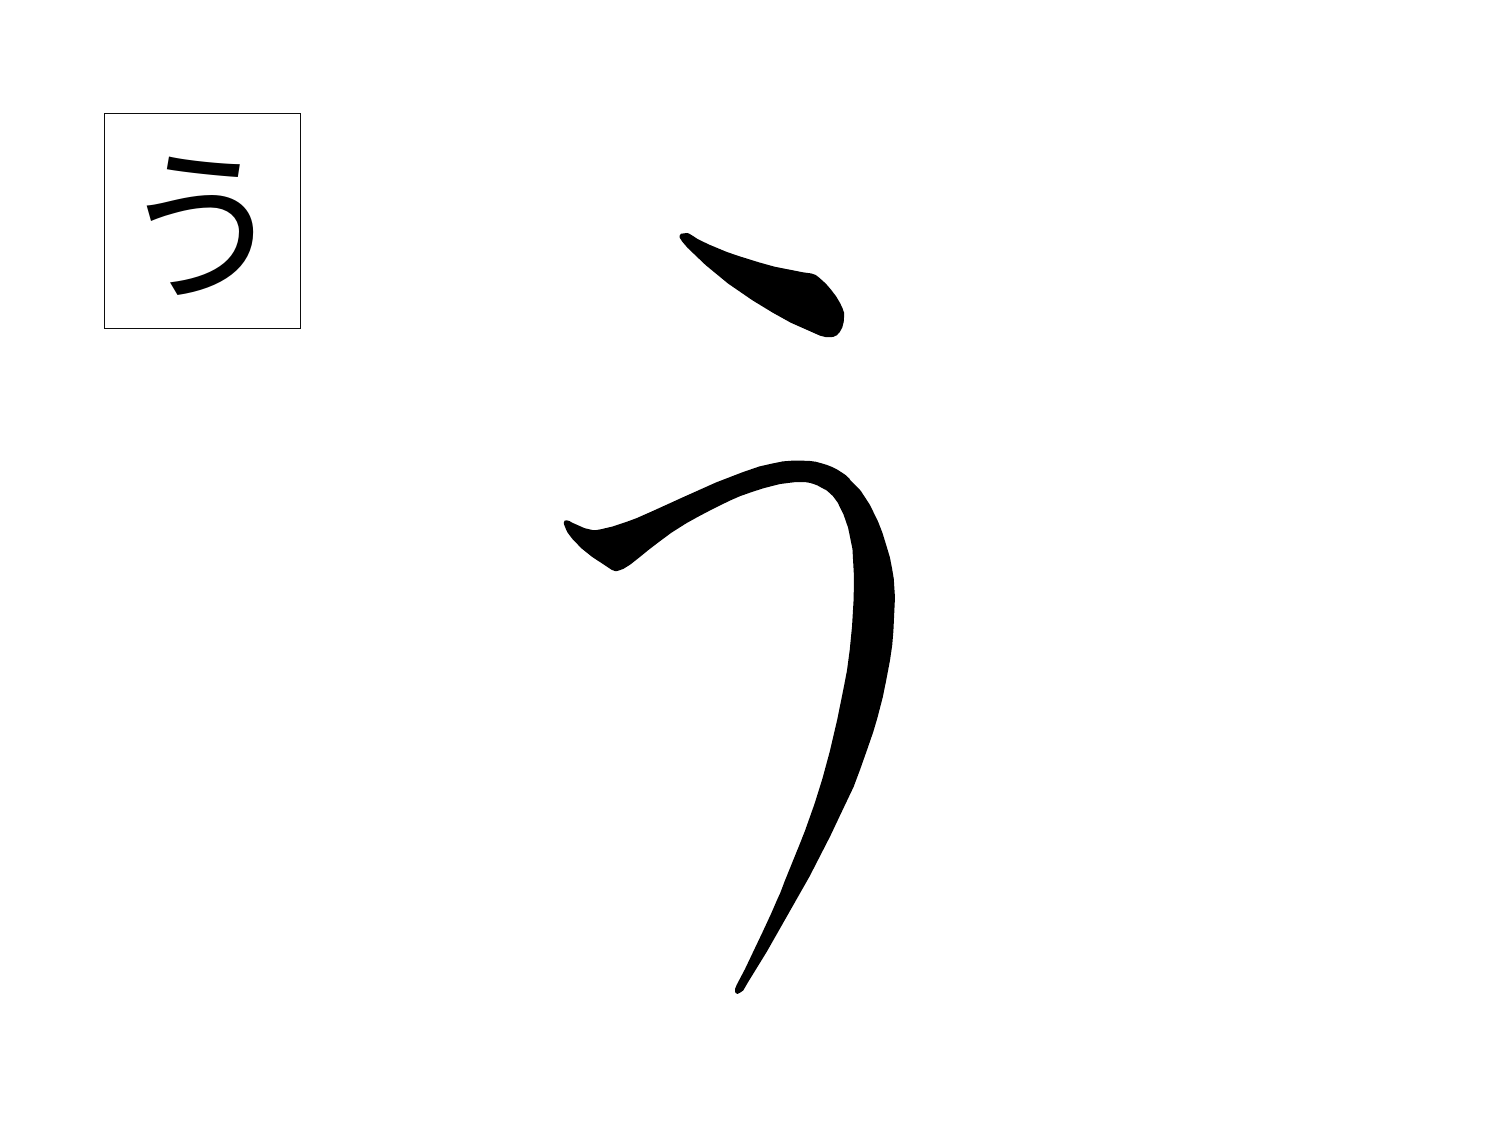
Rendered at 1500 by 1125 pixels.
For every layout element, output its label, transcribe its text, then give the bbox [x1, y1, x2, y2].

text_box [733, 475, 898, 996]
text_box う [104, 113, 301, 329]
text_box [561, 458, 849, 574]
text_box [677, 230, 847, 340]
